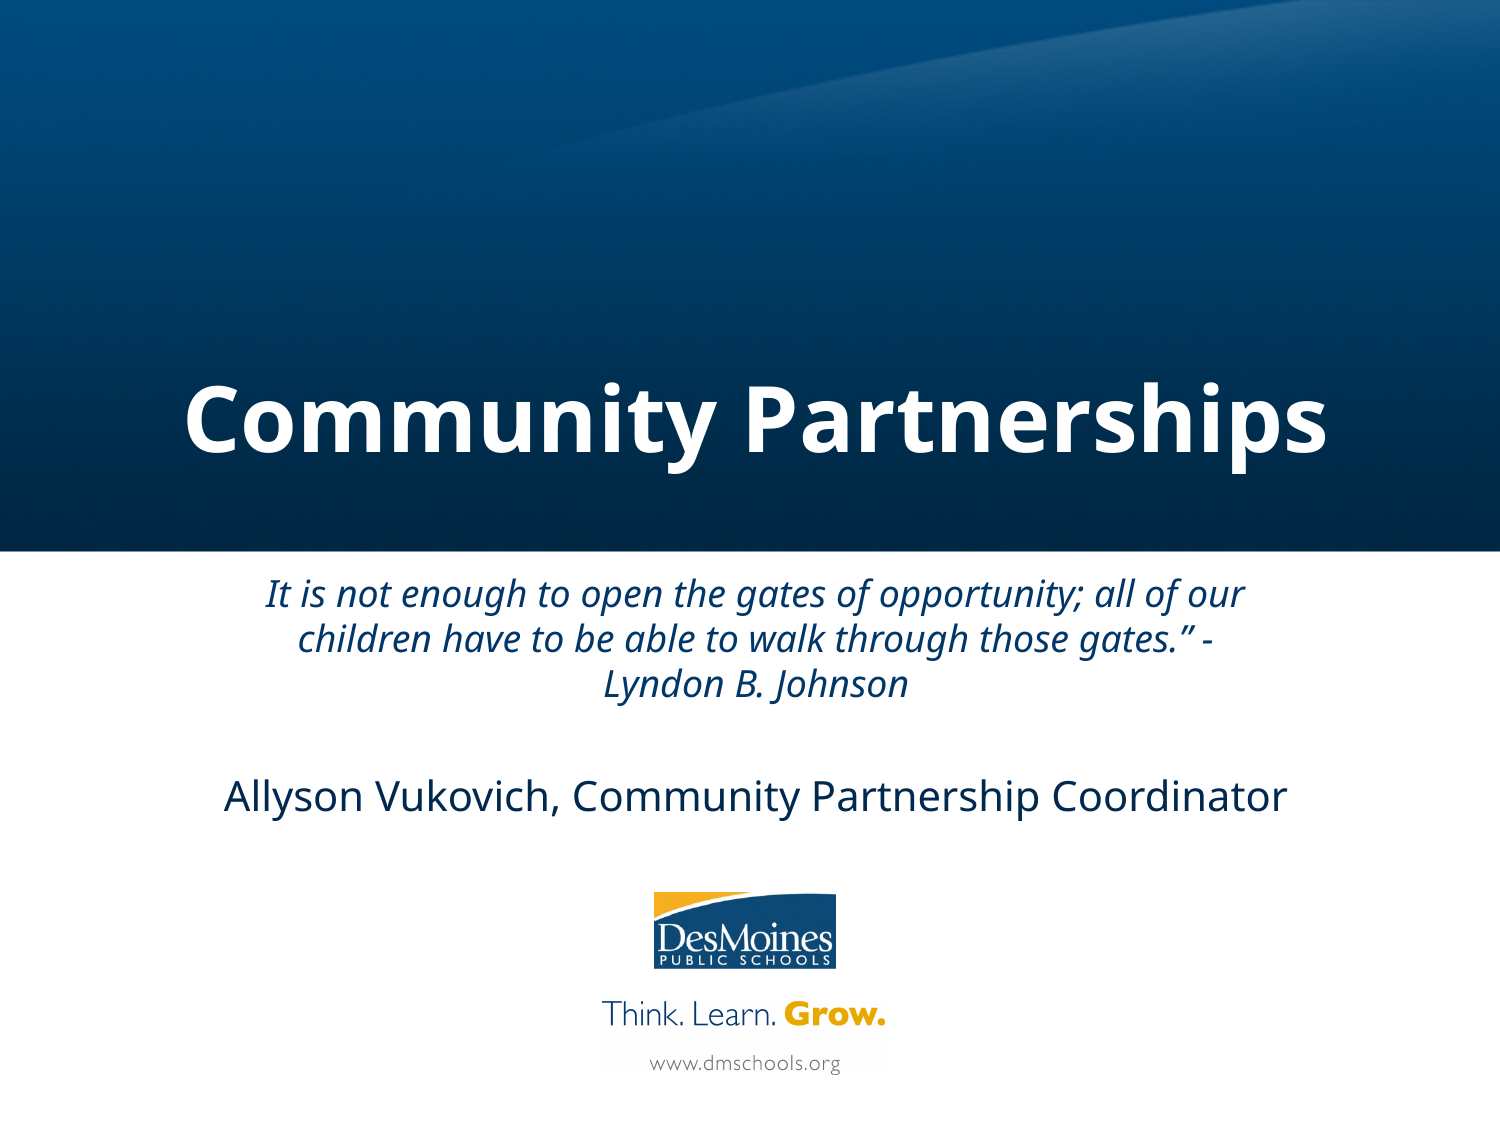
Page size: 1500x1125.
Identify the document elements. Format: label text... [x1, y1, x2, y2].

title Community Partnerships [118, 287, 1394, 544]
picture [0, 0, 1500, 1125]
subtitle It is not enough to open the gates of opportunity; all of our children have to be able to walk through those gates.” - Lyndon B. Johnson [231, 562, 1282, 712]
text_box Allyson Vukovich, Community Partnership Coordinator [187, 712, 1325, 878]
